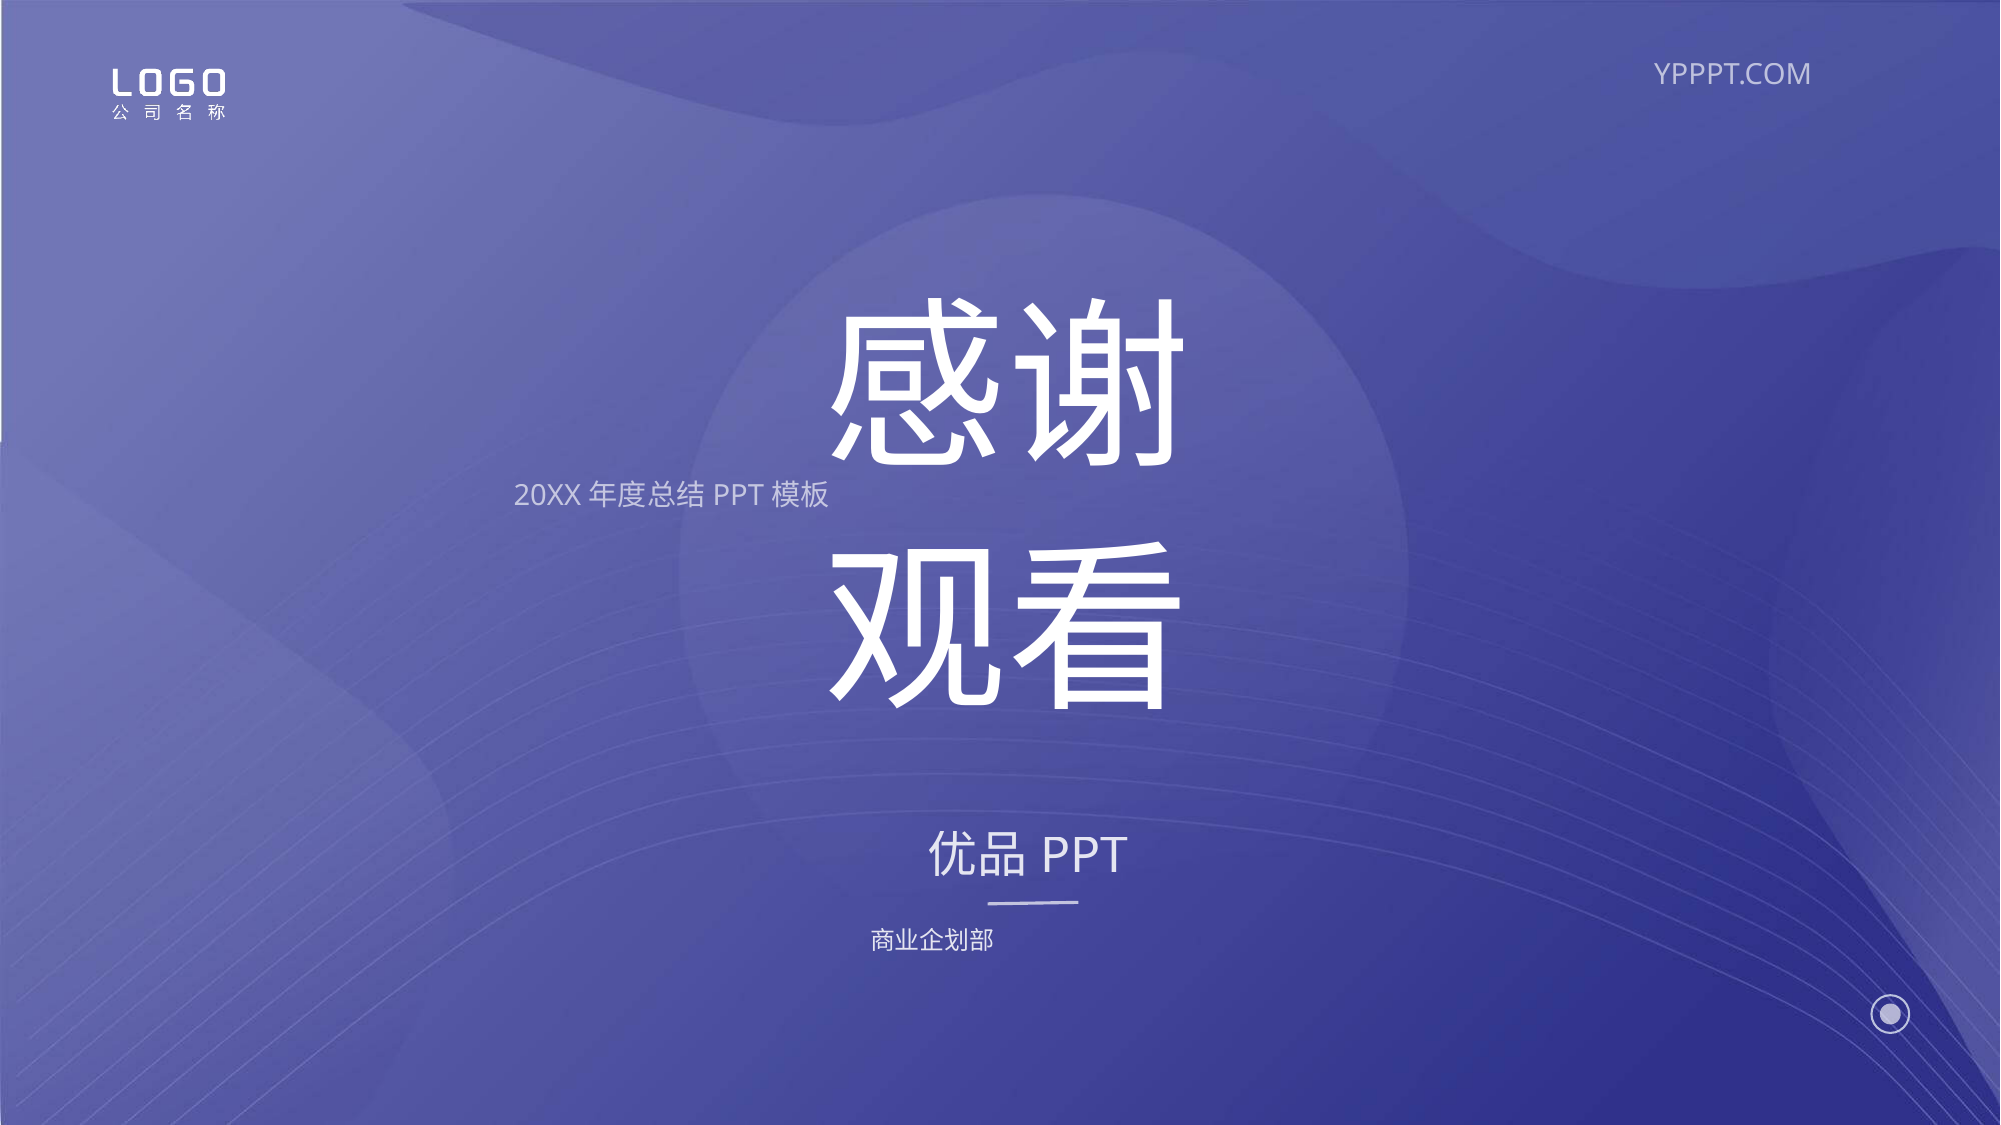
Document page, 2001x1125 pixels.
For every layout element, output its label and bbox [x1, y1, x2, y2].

text_box [1871, 995, 1910, 1033]
picture [0, 0, 2000, 1125]
